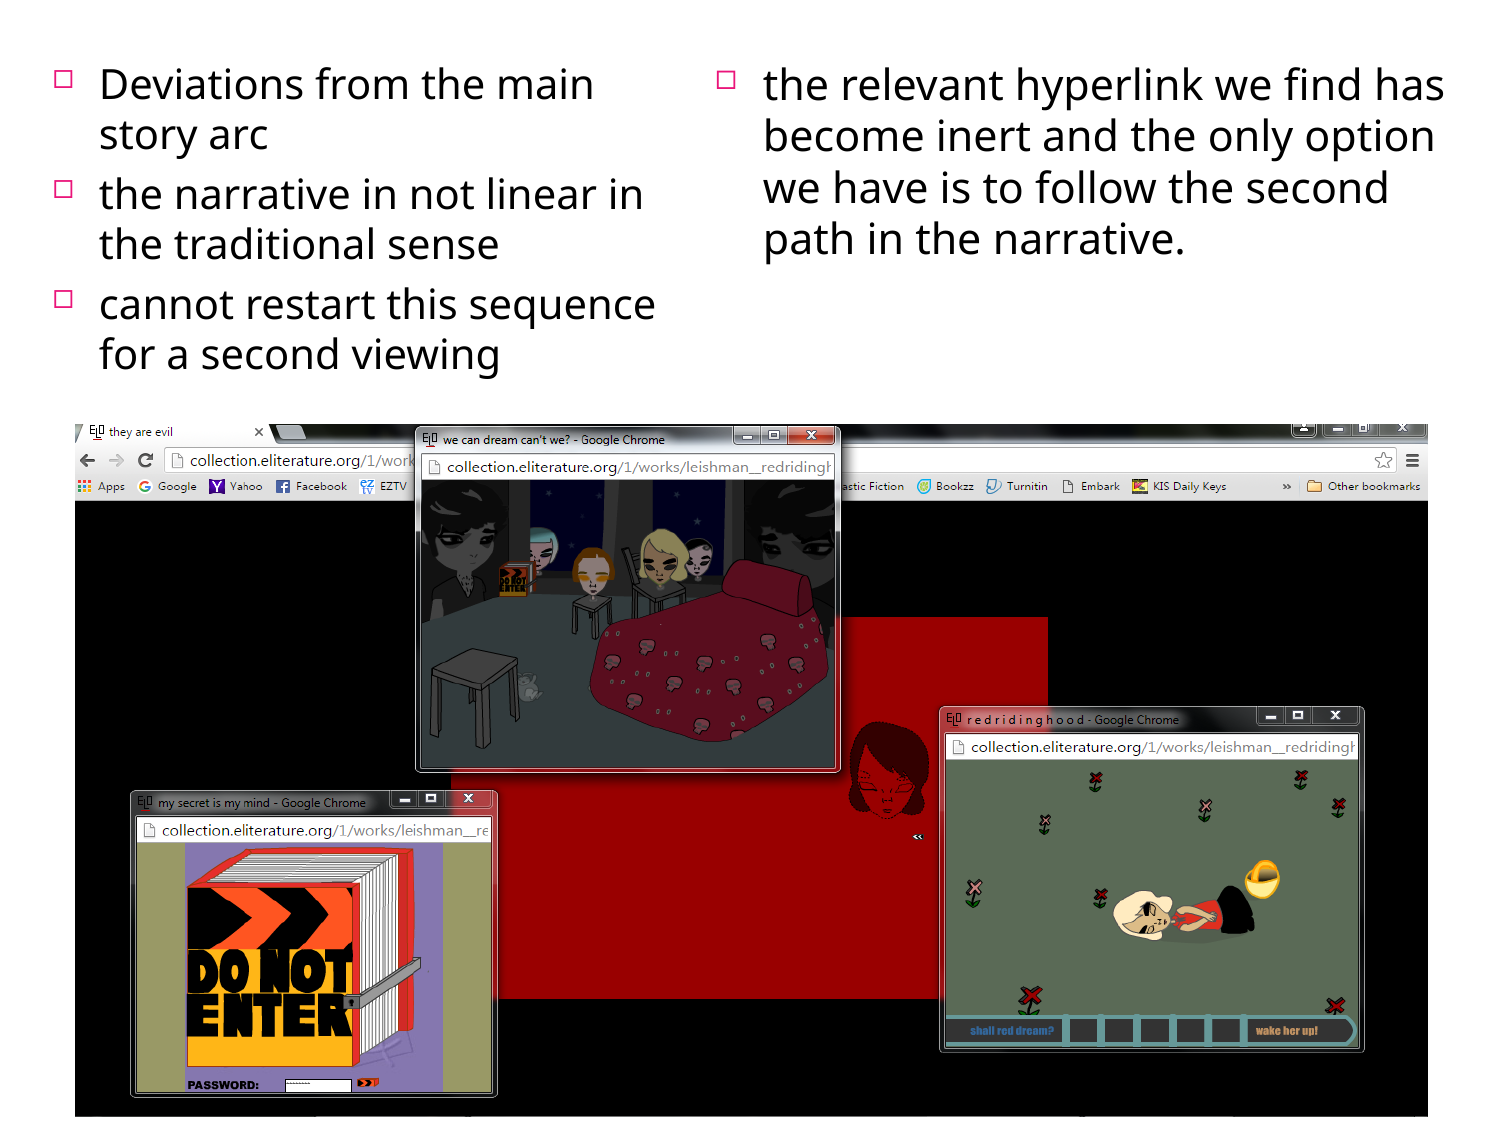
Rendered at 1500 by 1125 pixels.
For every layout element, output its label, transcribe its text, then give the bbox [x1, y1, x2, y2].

picture [74, 424, 1428, 1117]
list Deviations from the main story arc the narrative in not linear in the traditional sense cannot restart this sequence for a second viewing [37, 50, 675, 425]
list the relevant hyperlink we find has become inert and the only option we have is to follow the second path in the narrative. [699, 50, 1465, 275]
